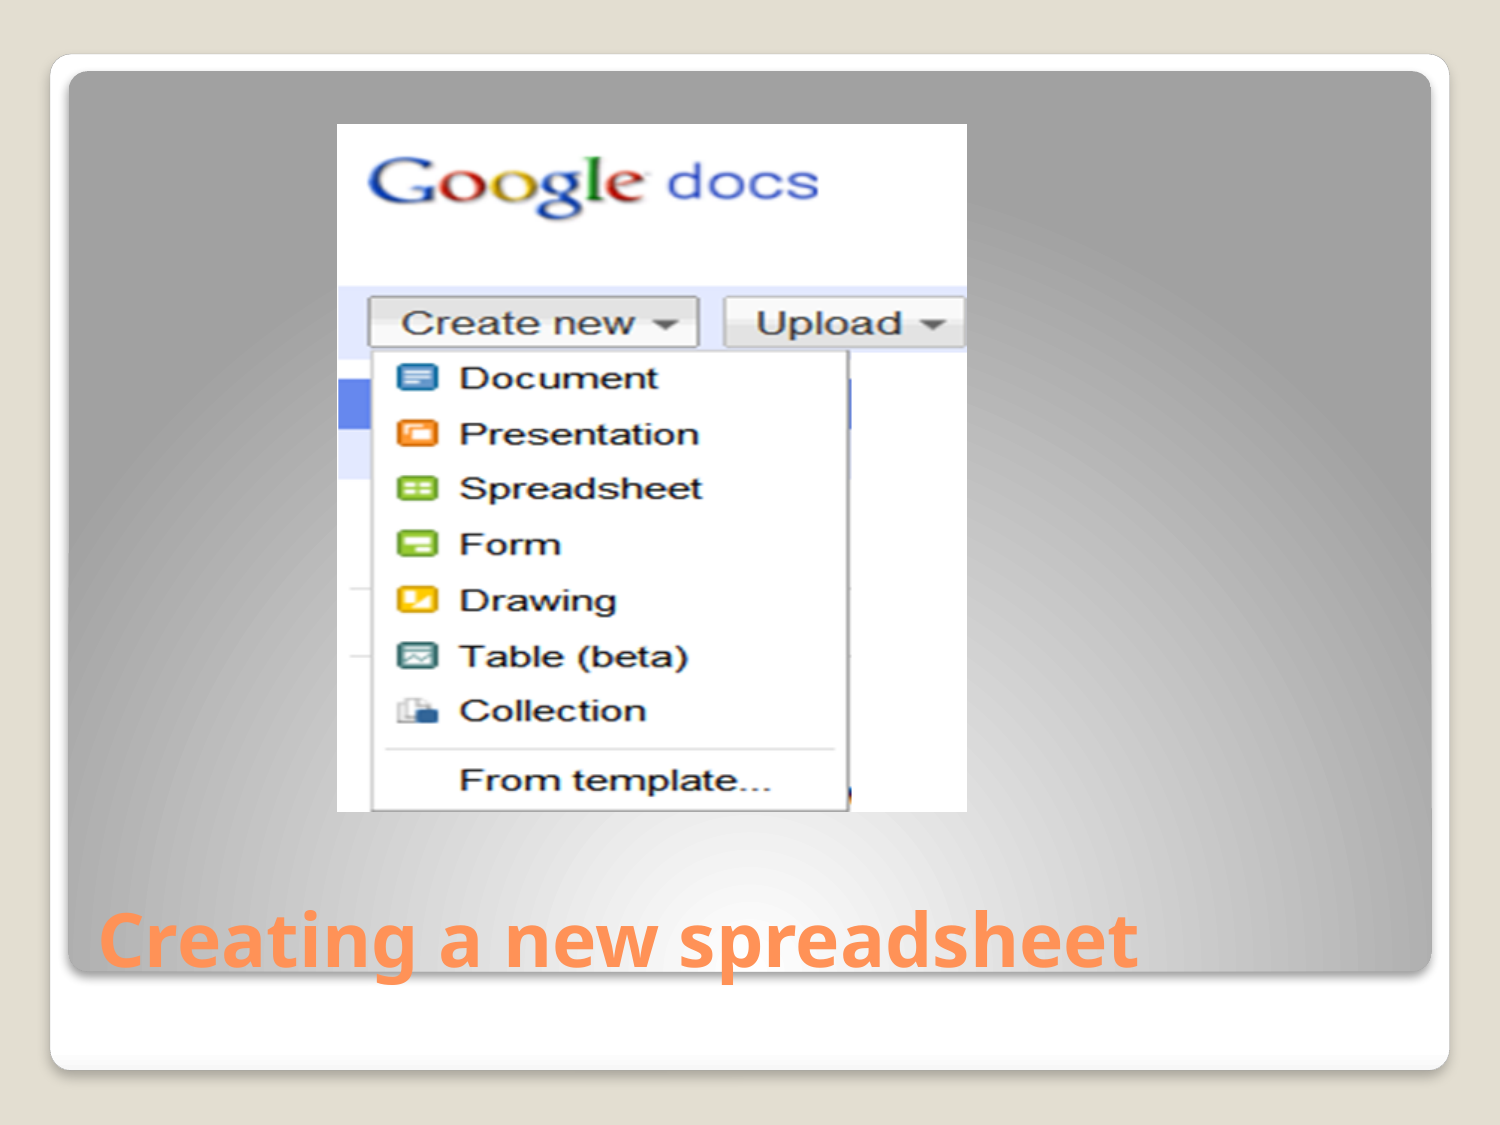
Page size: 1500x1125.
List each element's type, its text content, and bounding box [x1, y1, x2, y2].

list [337, 124, 967, 813]
title Creating a new spreadsheet [82, 817, 1425, 990]
